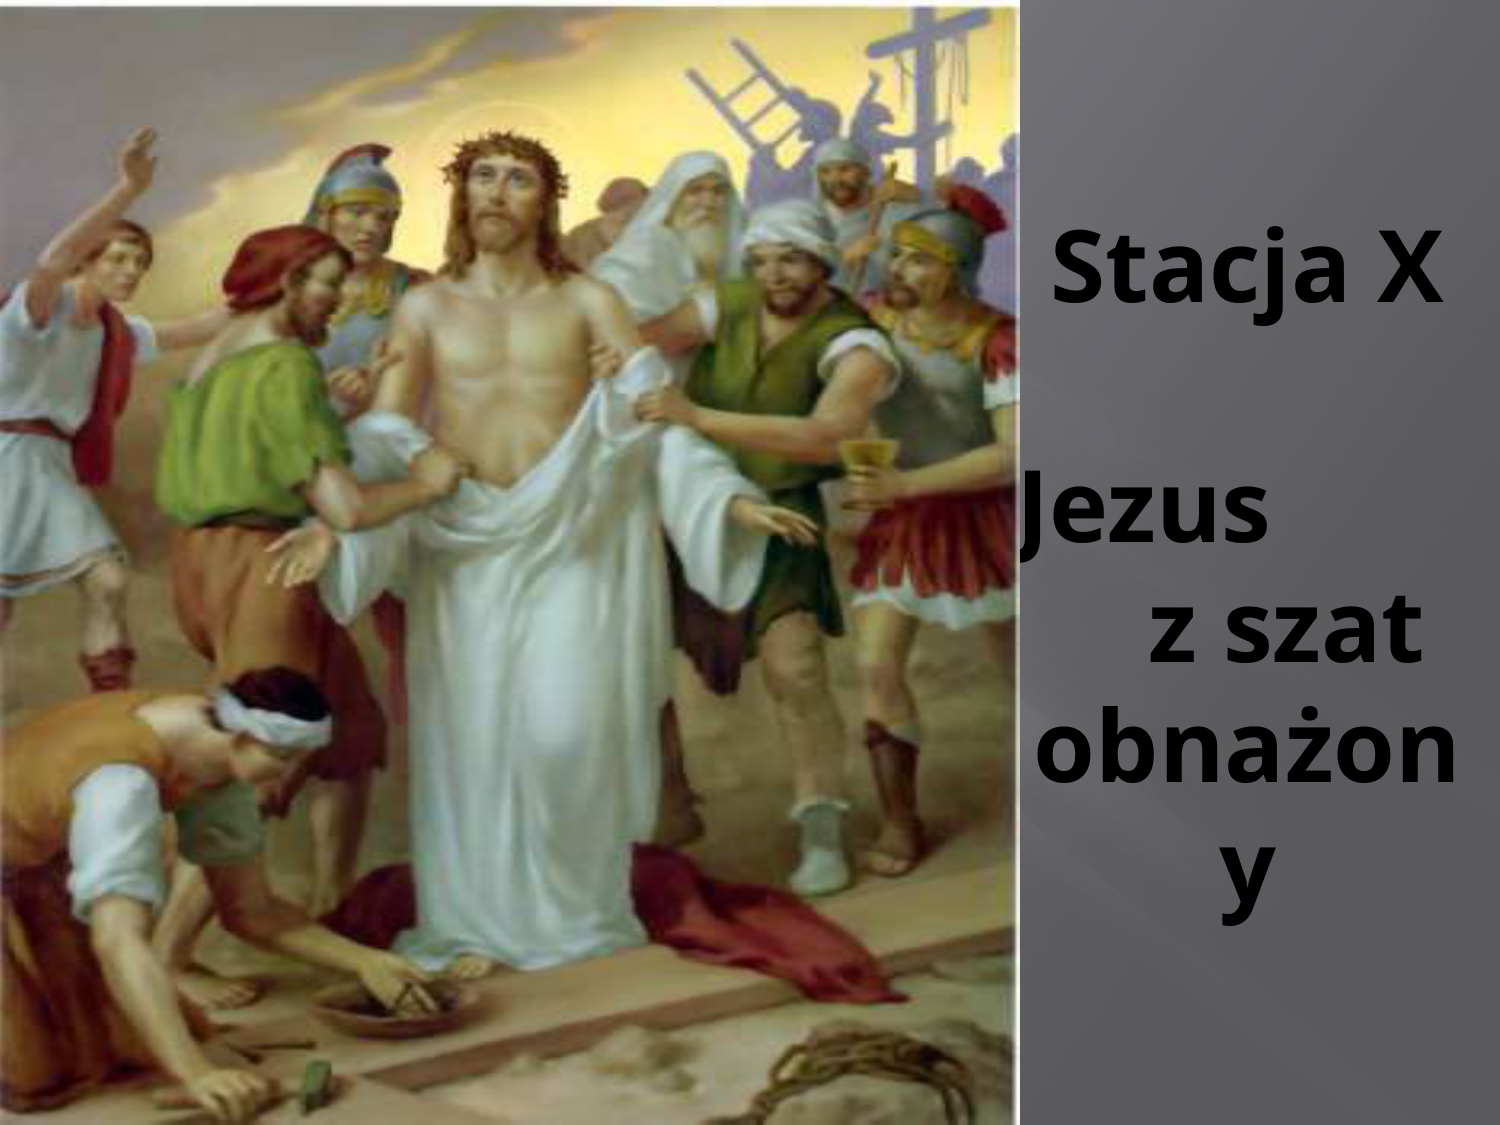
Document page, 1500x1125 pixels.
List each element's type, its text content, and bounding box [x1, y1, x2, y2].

picture [0, 0, 1020, 1125]
title Stacja X Jezus z szat obnażony [1020, 0, 1500, 1125]
